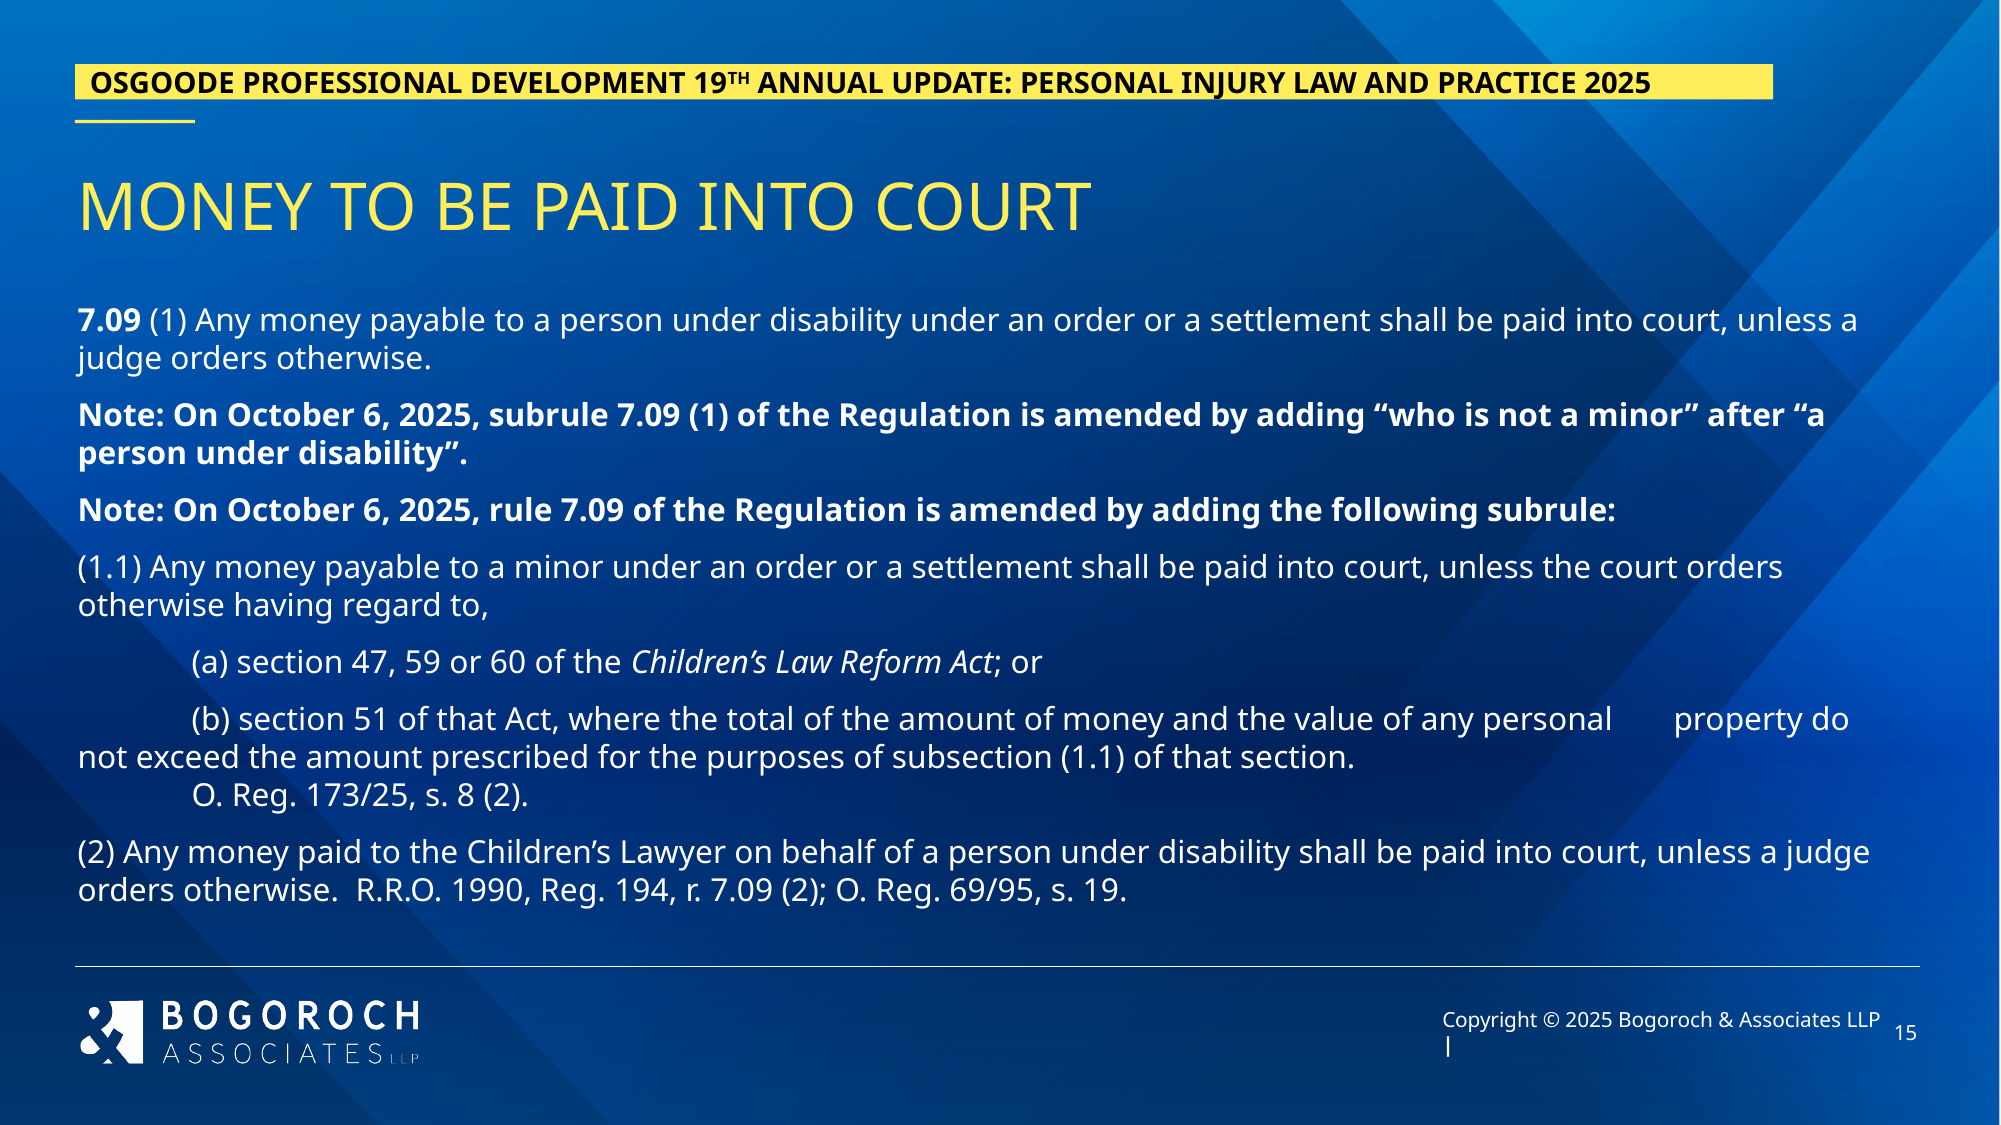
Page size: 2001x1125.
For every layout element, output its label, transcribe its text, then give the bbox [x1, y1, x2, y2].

picture [0, 0, 2000, 1125]
title MONEY TO BE PAID INTO COURT [77, 165, 1803, 253]
list 7.09 (1) Any money payable to a person under disability under an order or a settlement shall be paid into court, unless a judge orders otherwise. Note: On October 6, 2025, subrule 7.09 (1) of the Regulation is amended by adding “who is not a minor” after “a person under disability”. Note: On October 6, 2025, rule 7.09 of the Regulation is amended by adding the following subrule: (1.1) Any money payable to a minor under an order or a settlement shall be paid into court, unless the court orders otherwise having regard to, (a) section 47, 59 or 60 of the Children’s Law Reform Act; or (b) section 51 of that Act, where the total of the amount of money and the value of any personal property do not exceed the amount prescribed for the purposes of subsection (1.1) of that section. O. Reg. 173/25, s. 8 (2). (2) Any money paid to the Children’s Lawyer on behalf of a person under disability shall be paid into court, unless a judge orders otherwise. R.R.O. 1990, Reg. 194, r. 7.09 (2); O. Reg. 69/95, s. 19. [77, 292, 1923, 921]
